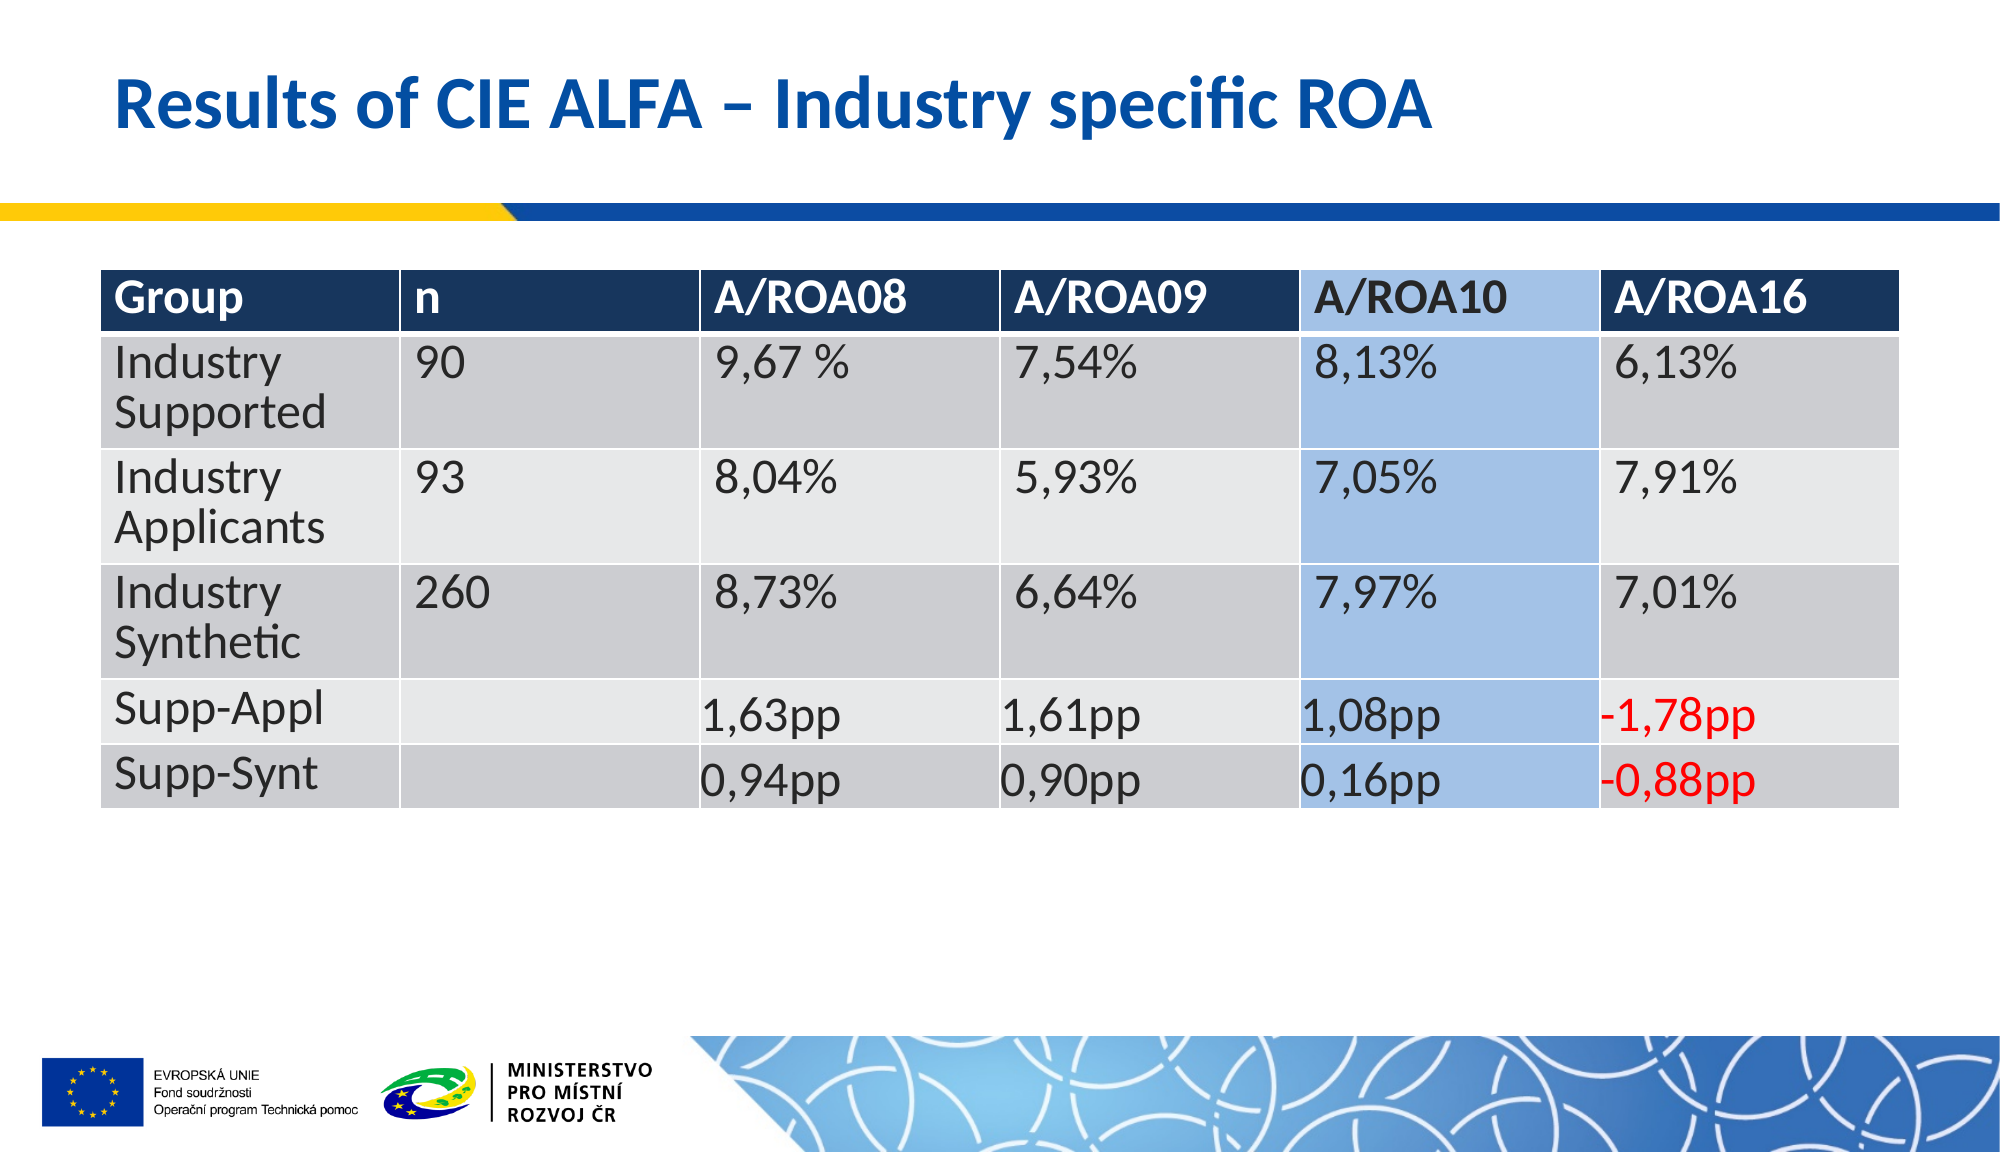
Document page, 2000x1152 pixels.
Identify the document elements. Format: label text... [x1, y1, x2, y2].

table_header Group [101, 270, 399, 331]
table_cell 6,13% [1601, 337, 1899, 448]
picture [0, 203, 2000, 221]
table_cell 7,05% [1301, 450, 1599, 563]
table_cell Industry Supported [101, 337, 399, 448]
table_cell 1,08pp [1301, 680, 1599, 743]
picture [680, 1036, 2000, 1152]
table_cell 7,54% [1001, 337, 1299, 448]
table_cell 0,16pp [1301, 745, 1599, 808]
title Results of CIE ALFA – Industry specific ROA [99, 46, 1900, 198]
table_cell -1,78pp [1601, 680, 1899, 743]
table_header A/ROA08 [701, 270, 999, 331]
table_cell -0,88pp [1601, 745, 1899, 808]
table_cell Industry Applicants [101, 450, 399, 563]
table_cell 90 [401, 337, 699, 448]
table_cell 8,73% [701, 565, 999, 678]
table_cell Industry Synthetic [101, 565, 399, 678]
table_cell 5,93% [1001, 450, 1299, 563]
table_cell 1,63pp [701, 680, 999, 743]
table_cell 7,01% [1601, 565, 1899, 678]
table_cell 8,13% [1301, 337, 1599, 448]
table_header A/ROA09 [1001, 270, 1299, 331]
table_header n [401, 270, 699, 331]
table_cell Supp-Appl [101, 680, 399, 743]
table_cell 0,94pp [701, 745, 999, 808]
picture [19, 1035, 674, 1149]
table_cell Supp-Synt [101, 745, 399, 808]
table_cell 7,91% [1601, 450, 1899, 563]
table_header A/ROA16 [1601, 270, 1899, 331]
table_cell 260 [401, 565, 699, 678]
table_cell 1,61pp [1001, 680, 1299, 743]
table_cell 6,64% [1001, 565, 1299, 678]
table_cell 9,67 % [701, 337, 999, 448]
table_header A/ROA10 [1301, 270, 1599, 331]
table_cell 93 [401, 450, 699, 563]
table_cell [401, 745, 699, 808]
table_cell 7,97% [1301, 565, 1599, 678]
table_cell [401, 680, 699, 743]
table_cell 0,90pp [1001, 745, 1299, 808]
table_cell 8,04% [701, 450, 999, 563]
